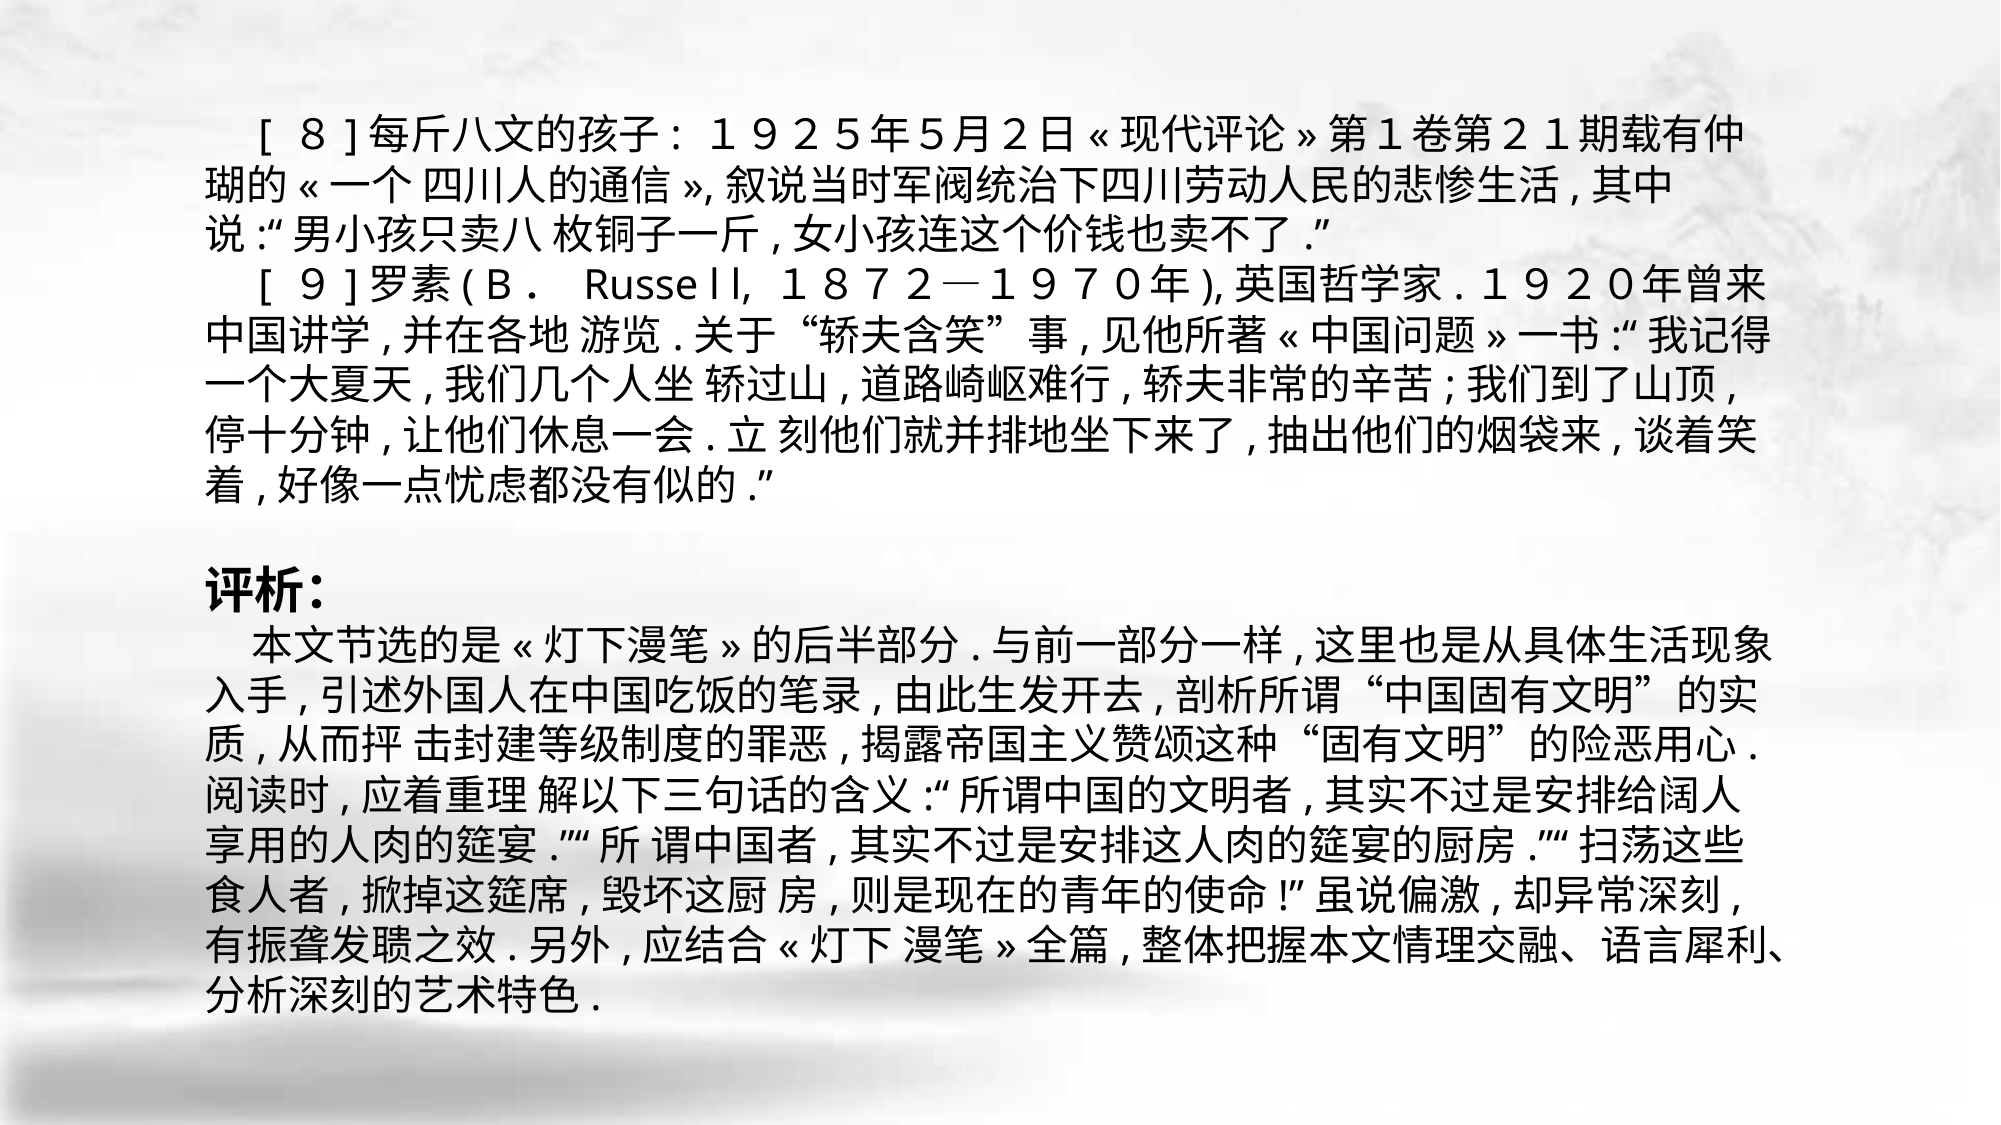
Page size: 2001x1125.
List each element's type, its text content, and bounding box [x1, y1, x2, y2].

picture [0, 0, 2001, 1125]
text_box [ ８]每斤八文的孩子: １９２５年５月２日«现代评论»第１卷第２１期载有仲瑚的«一个 四川人的通信»,叙说当时军阀统治下四川劳动人民的悲惨生活,其中说:“男小孩只卖八 枚铜子一斤,女小孩连这个价钱也卖不了.” [ ９]罗素( B． Russe l l, １８７２—１９７０年),英国哲学家.１９２０年曾来中国讲学,并在各地 游览.关于“轿夫含笑”事,见他所著«中国问题»一书:“我记得一个大夏天,我们几个人坐 轿过山,道路崎岖难行,轿夫非常的辛苦;我们到了山顶,停十分钟,让他们休息一会.立 刻他们就并排地坐下来了,抽出他们的烟袋来,谈着笑着,好像一点忧虑都没有似的.” 评析： 本文节选的是«灯下漫笔»的后半部分.与前一部分一样,这里也是从具体生活现象入手,引述外国人在中国吃饭的笔录,由此生发开去,剖析所谓“中国固有文明”的实质,从而抨 击封建等级制度的罪恶,揭露帝国主义赞颂这种“固有文明”的险恶用心.阅读时,应着重理 解以下三句话的含义:“所谓中国的文明者,其实不过是安排给阔人享用的人肉的筵宴.”“所 谓中国者,其实不过是安排这人肉的筵宴的厨房.”“扫荡这些食人者,掀掉这筵席,毁坏这厨 房,则是现在的青年的使命!”虽说偏激,却异常深刻,有振聋发聩之效.另外,应结合«灯下 漫笔»全篇,整体把握本文情理交融、语言犀利、分析深刻的艺术特色. [189, 100, 1791, 1026]
